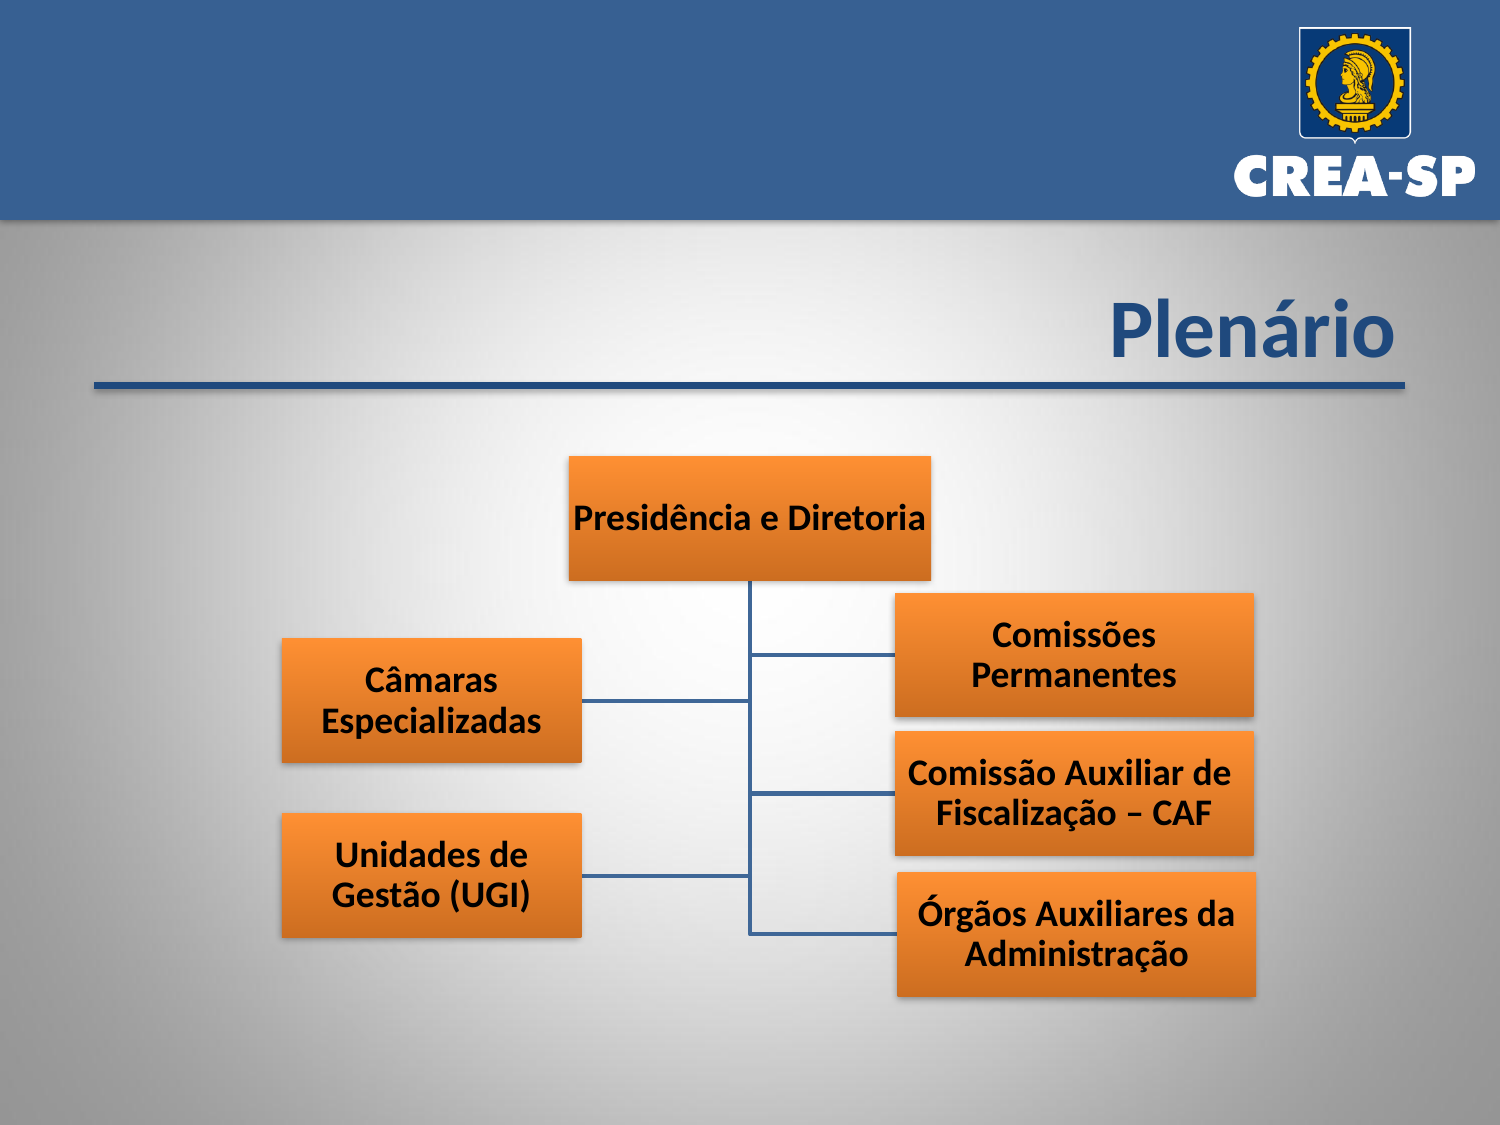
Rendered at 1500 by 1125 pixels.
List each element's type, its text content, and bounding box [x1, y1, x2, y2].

picture [1234, 27, 1475, 197]
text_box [218, 455, 1282, 1109]
text_box Plenário [100, 267, 1412, 382]
picture [0, 220, 1500, 1125]
